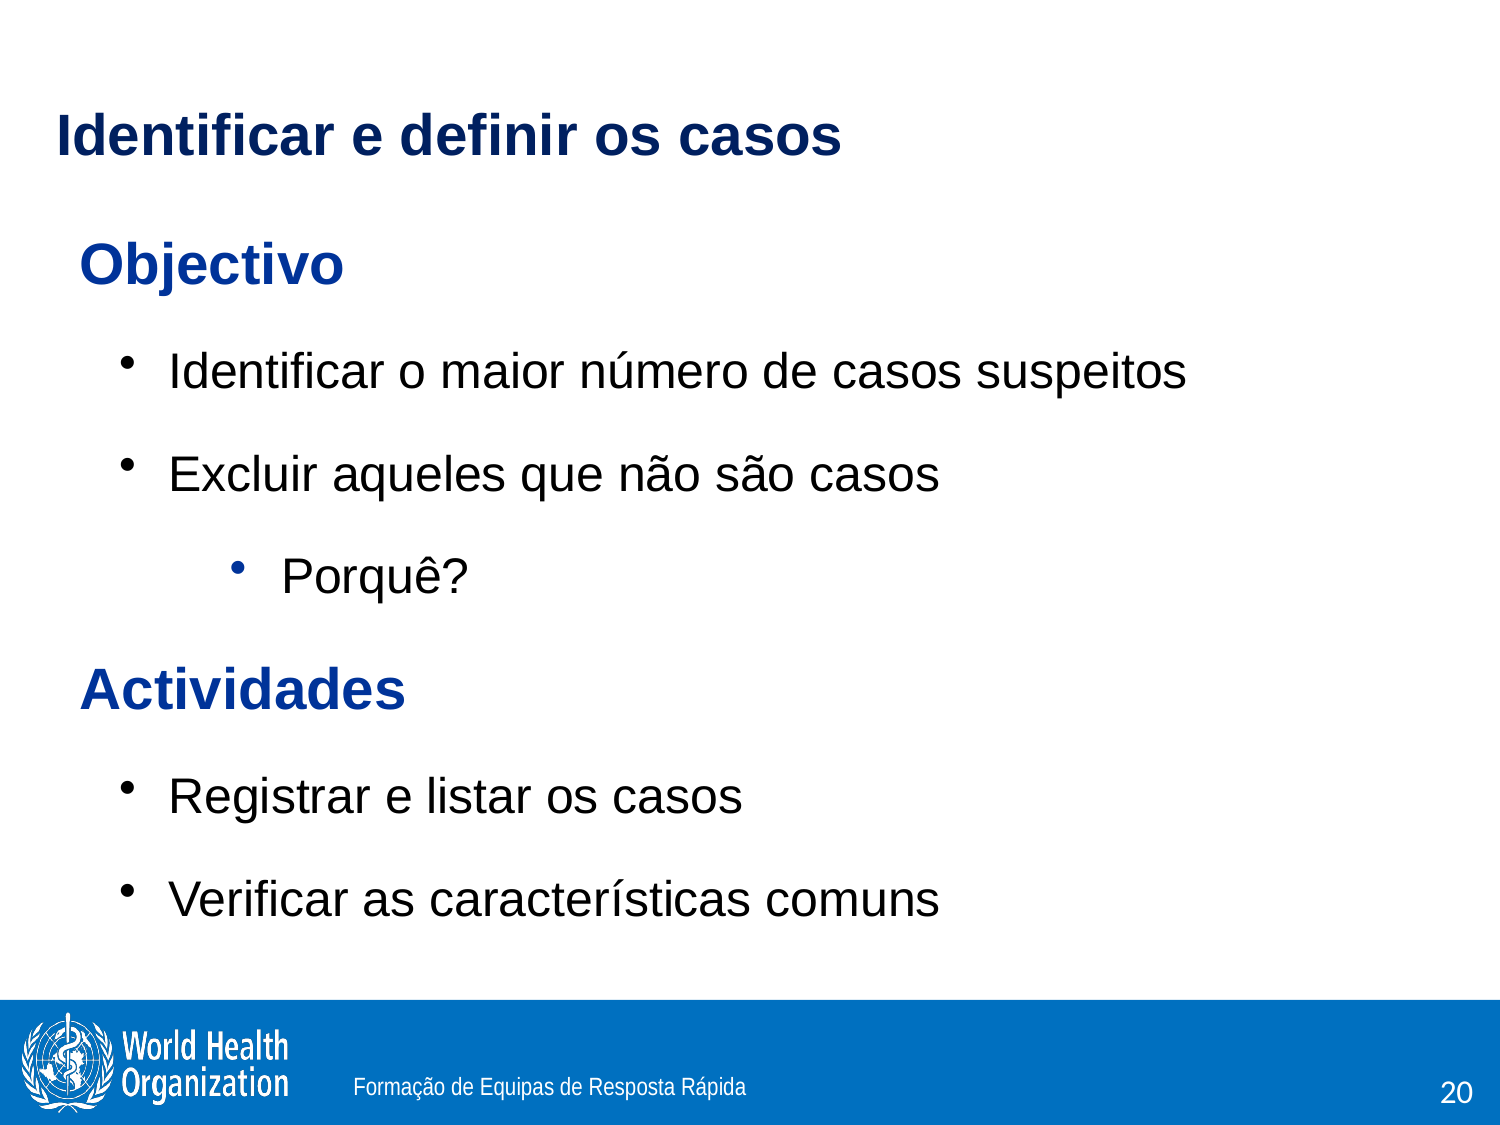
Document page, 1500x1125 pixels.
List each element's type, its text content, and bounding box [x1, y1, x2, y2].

picture [21, 1012, 288, 1113]
text_box Objectivo Identificar o maior número de casos suspeitos Excluir aqueles que não são casos Porquê? Actividades Registrar e listar os casos Verificar as características comuns [64, 183, 1436, 934]
text_box Identificar e definir os casos [41, 90, 860, 175]
